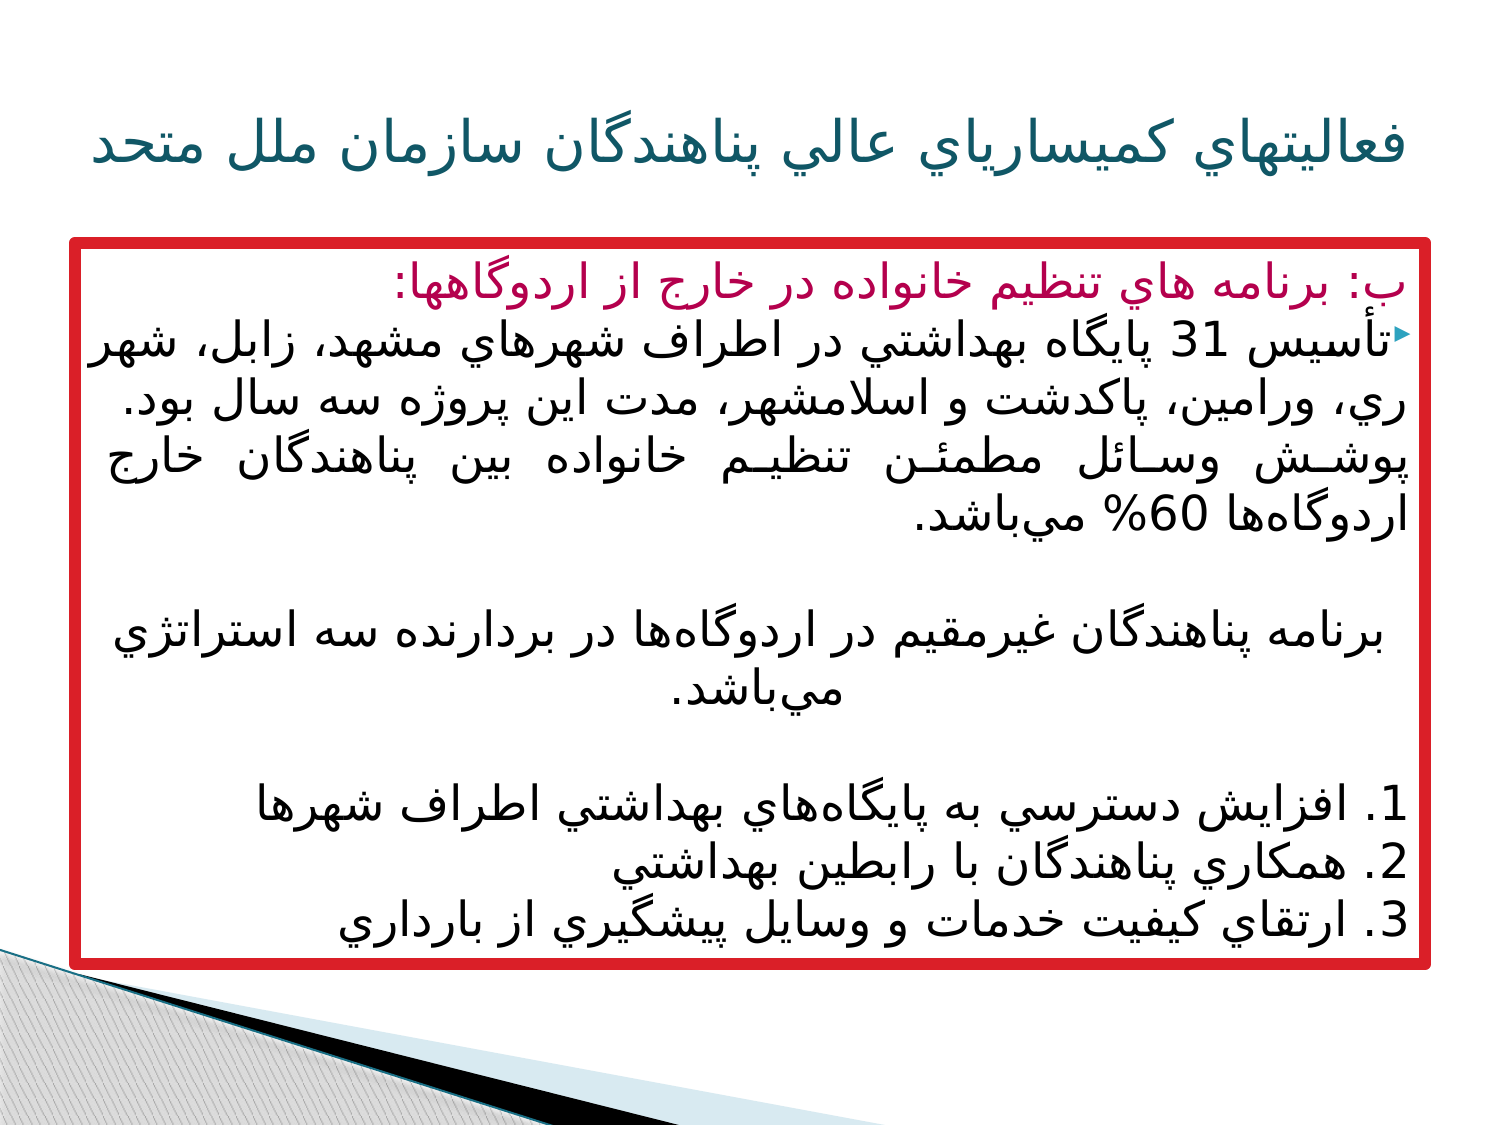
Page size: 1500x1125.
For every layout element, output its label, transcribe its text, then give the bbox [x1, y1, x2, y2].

list ب: برنامه هاي تنظيم خانواده در خارج از اردوگاهها: تأسيس 31 پايگاه بهداشتي در اطراف شهرهاي مشهد، زابل، شهر ري، ورامين، پاكدشت و اسلامشهر، مدت اين پروژه سه سال بود. پوشش وسائل مطمئن تنظيم خانواده بين پناهندگان خارج اردوگاه‌ها 60% مي‌باشد. برنامه پناهندگان غيرمقيم در اردوگاه‌ها در بردارنده سه استراتژي مي‌باشد. 1. افزايش دسترسي به پايگاه‌هاي بهداشتي اطراف شهرها 2. همكاري پناهندگان با رابطين بهداشتي 3. ارتقاي كيفيت خدمات و وسايل پيشگيري از بارداري [70, 238, 1429, 969]
title فعاليتهاي كميسارياي عالي پناهندگان سازمان ملل متحد [75, 45, 1425, 233]
